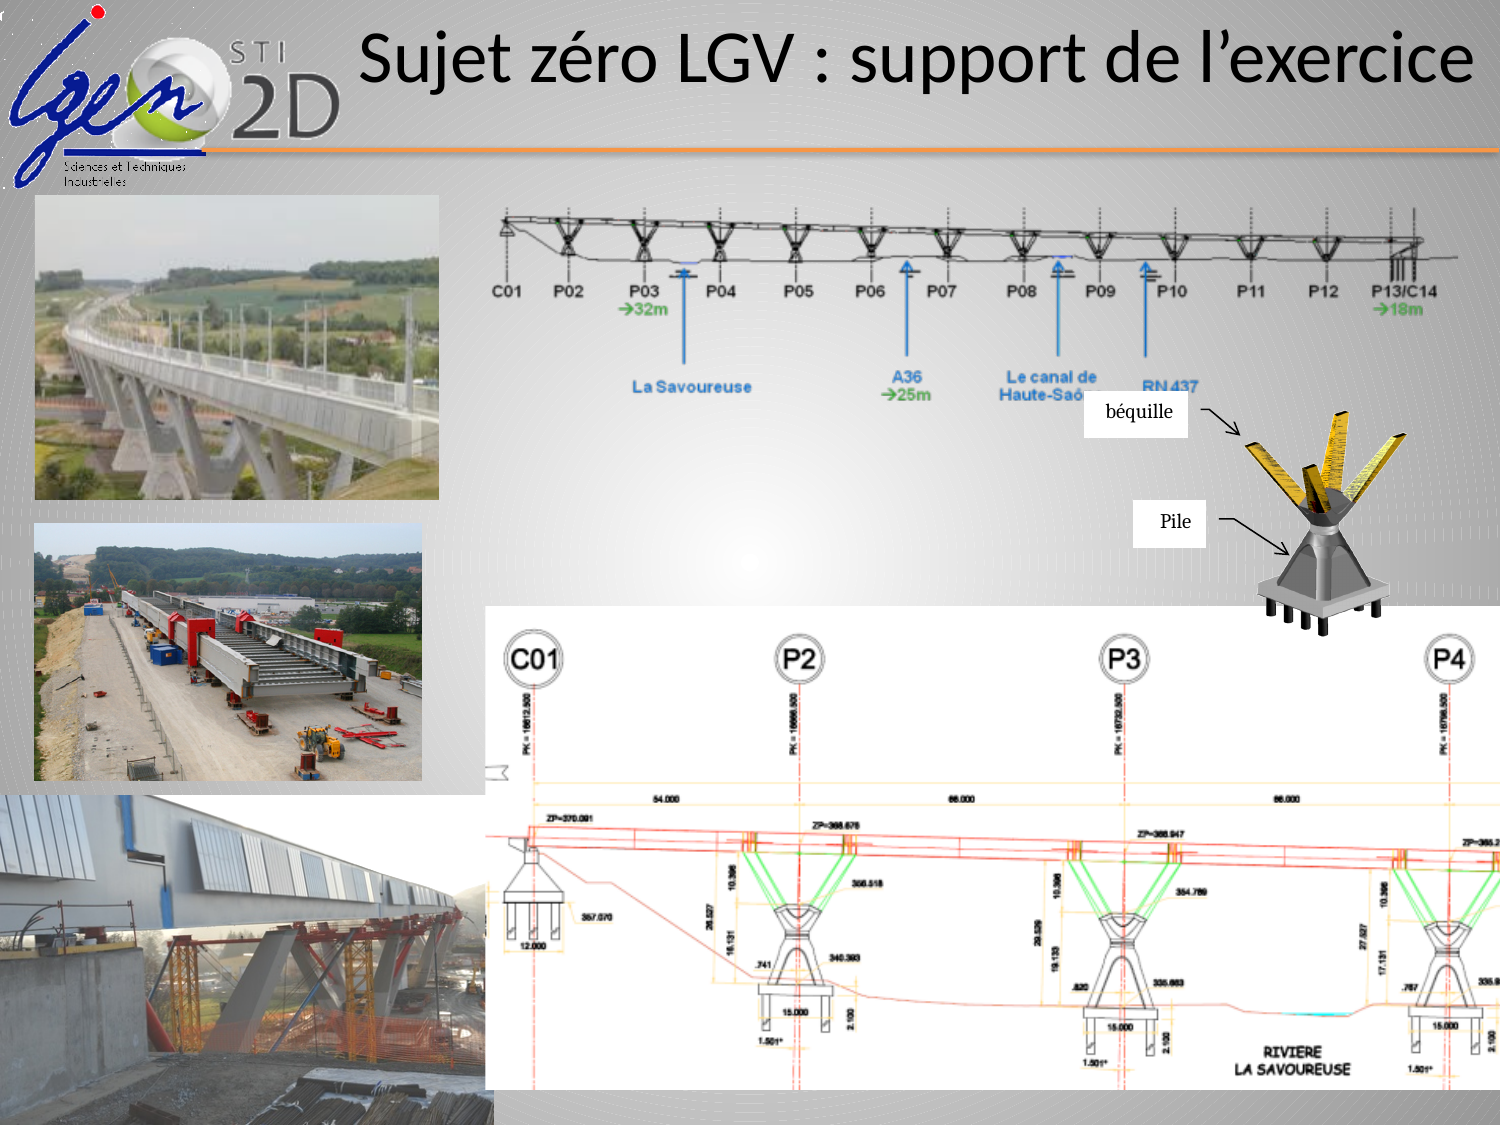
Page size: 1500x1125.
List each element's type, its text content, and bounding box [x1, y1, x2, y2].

picture [34, 195, 440, 501]
picture [0, 4, 343, 192]
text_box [458, 207, 1459, 657]
picture [34, 523, 422, 781]
picture [197, 147, 204, 159]
picture [0, 605, 1500, 1125]
title Sujet zéro LGV : support de l’exercice [335, 0, 1500, 150]
